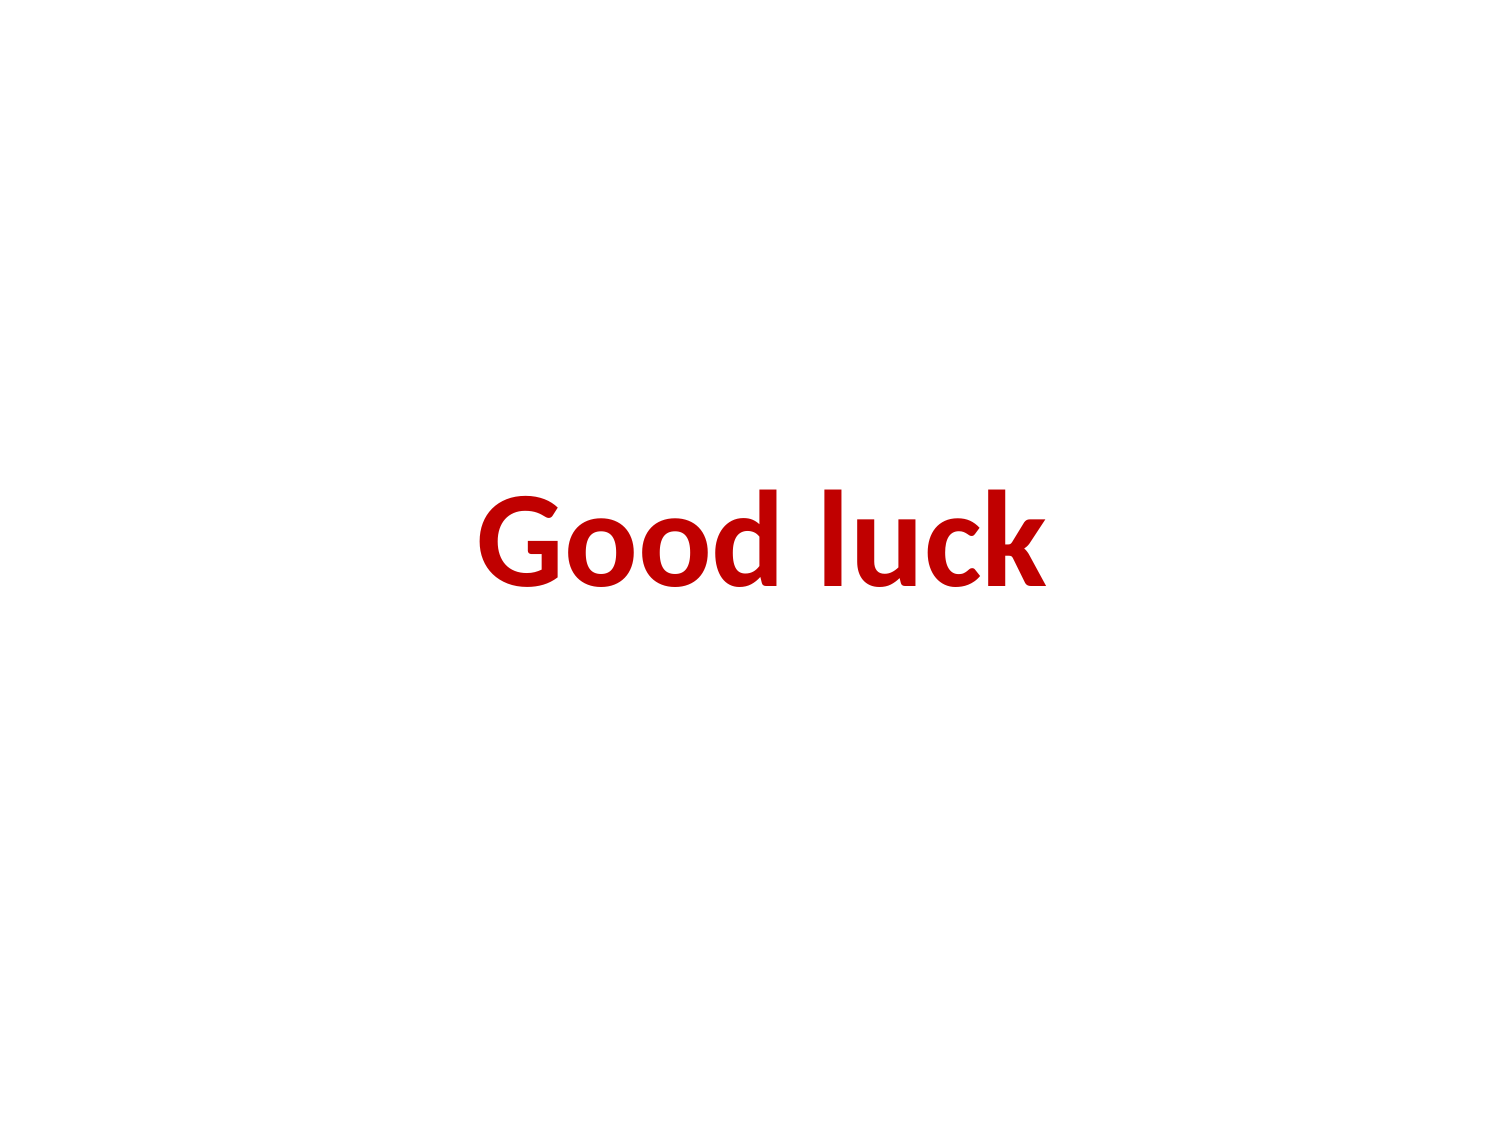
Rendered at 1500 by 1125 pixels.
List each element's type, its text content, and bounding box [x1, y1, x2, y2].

title Good luck [87, 437, 1438, 625]
